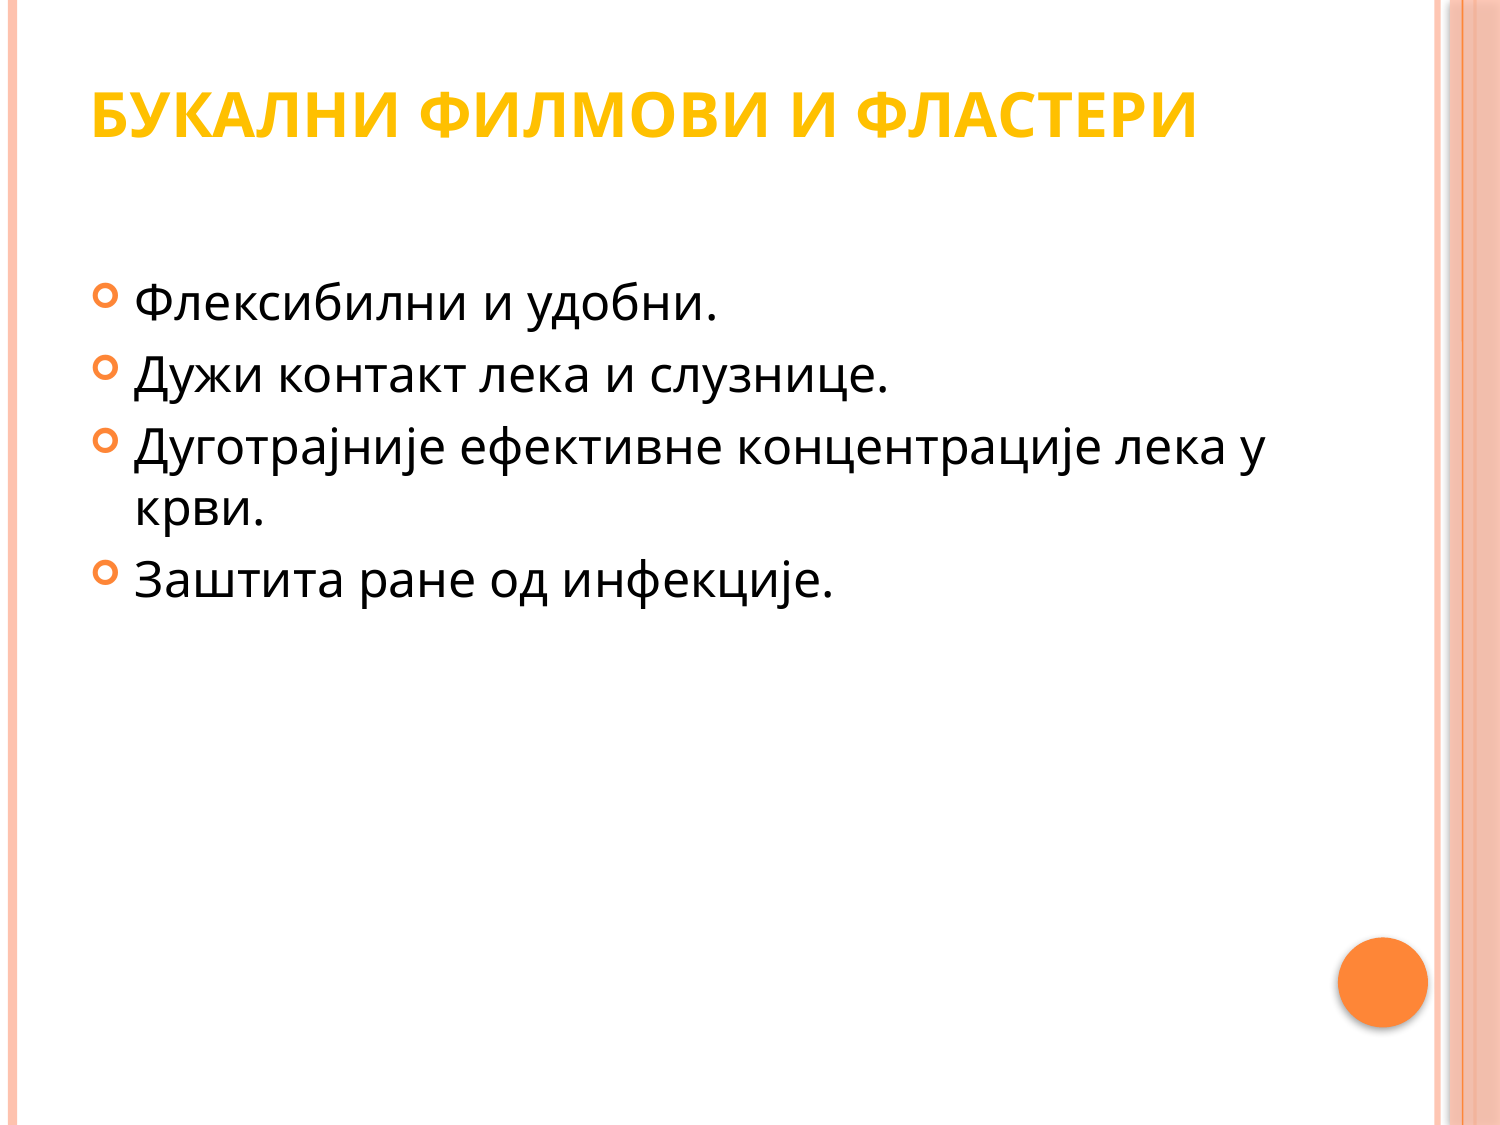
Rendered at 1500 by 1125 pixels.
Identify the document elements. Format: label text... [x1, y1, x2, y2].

list Флексибилни и удобни. Дужи контакт лека и слузнице. Дуготрајније ефективне концентрације лека у крви. Заштита ране од инфекције. [75, 262, 1300, 1062]
title Букални филмoви и фластери [75, 45, 1300, 233]
